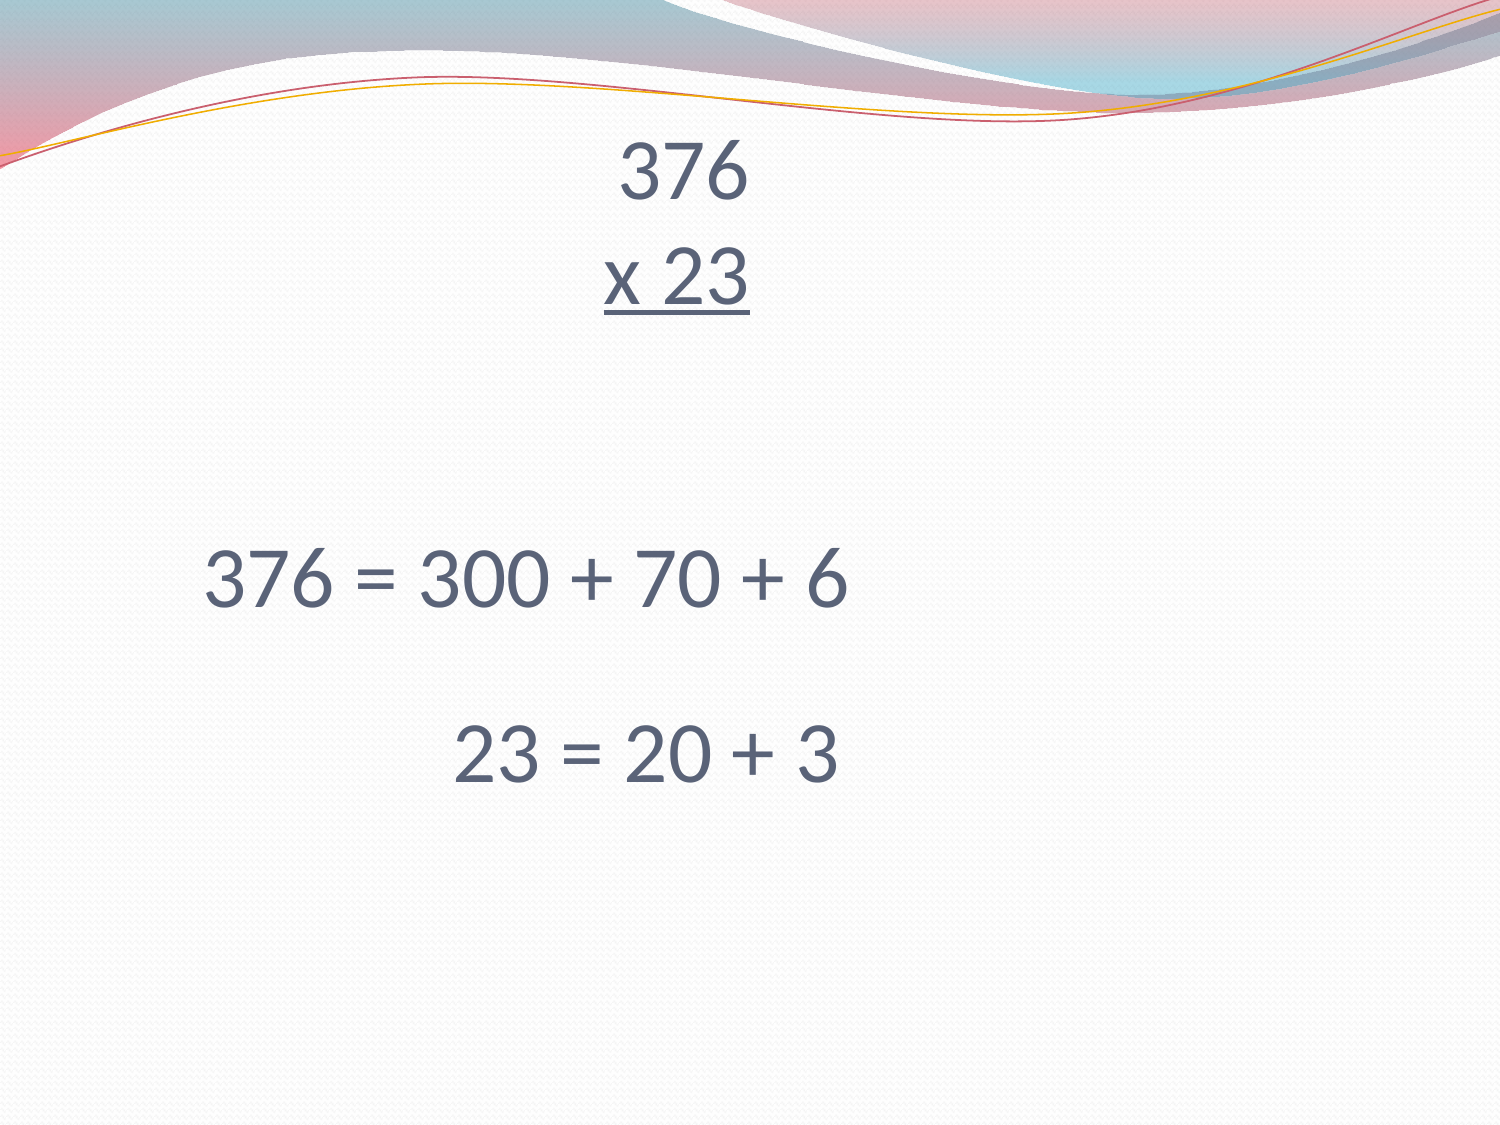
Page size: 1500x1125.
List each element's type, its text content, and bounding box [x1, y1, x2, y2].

title 376 x 23 [500, 62, 750, 322]
text_box 23 = 20 + 3 [437, 687, 1238, 808]
text_box 376 = 300 + 70 + 6 [187, 512, 913, 633]
